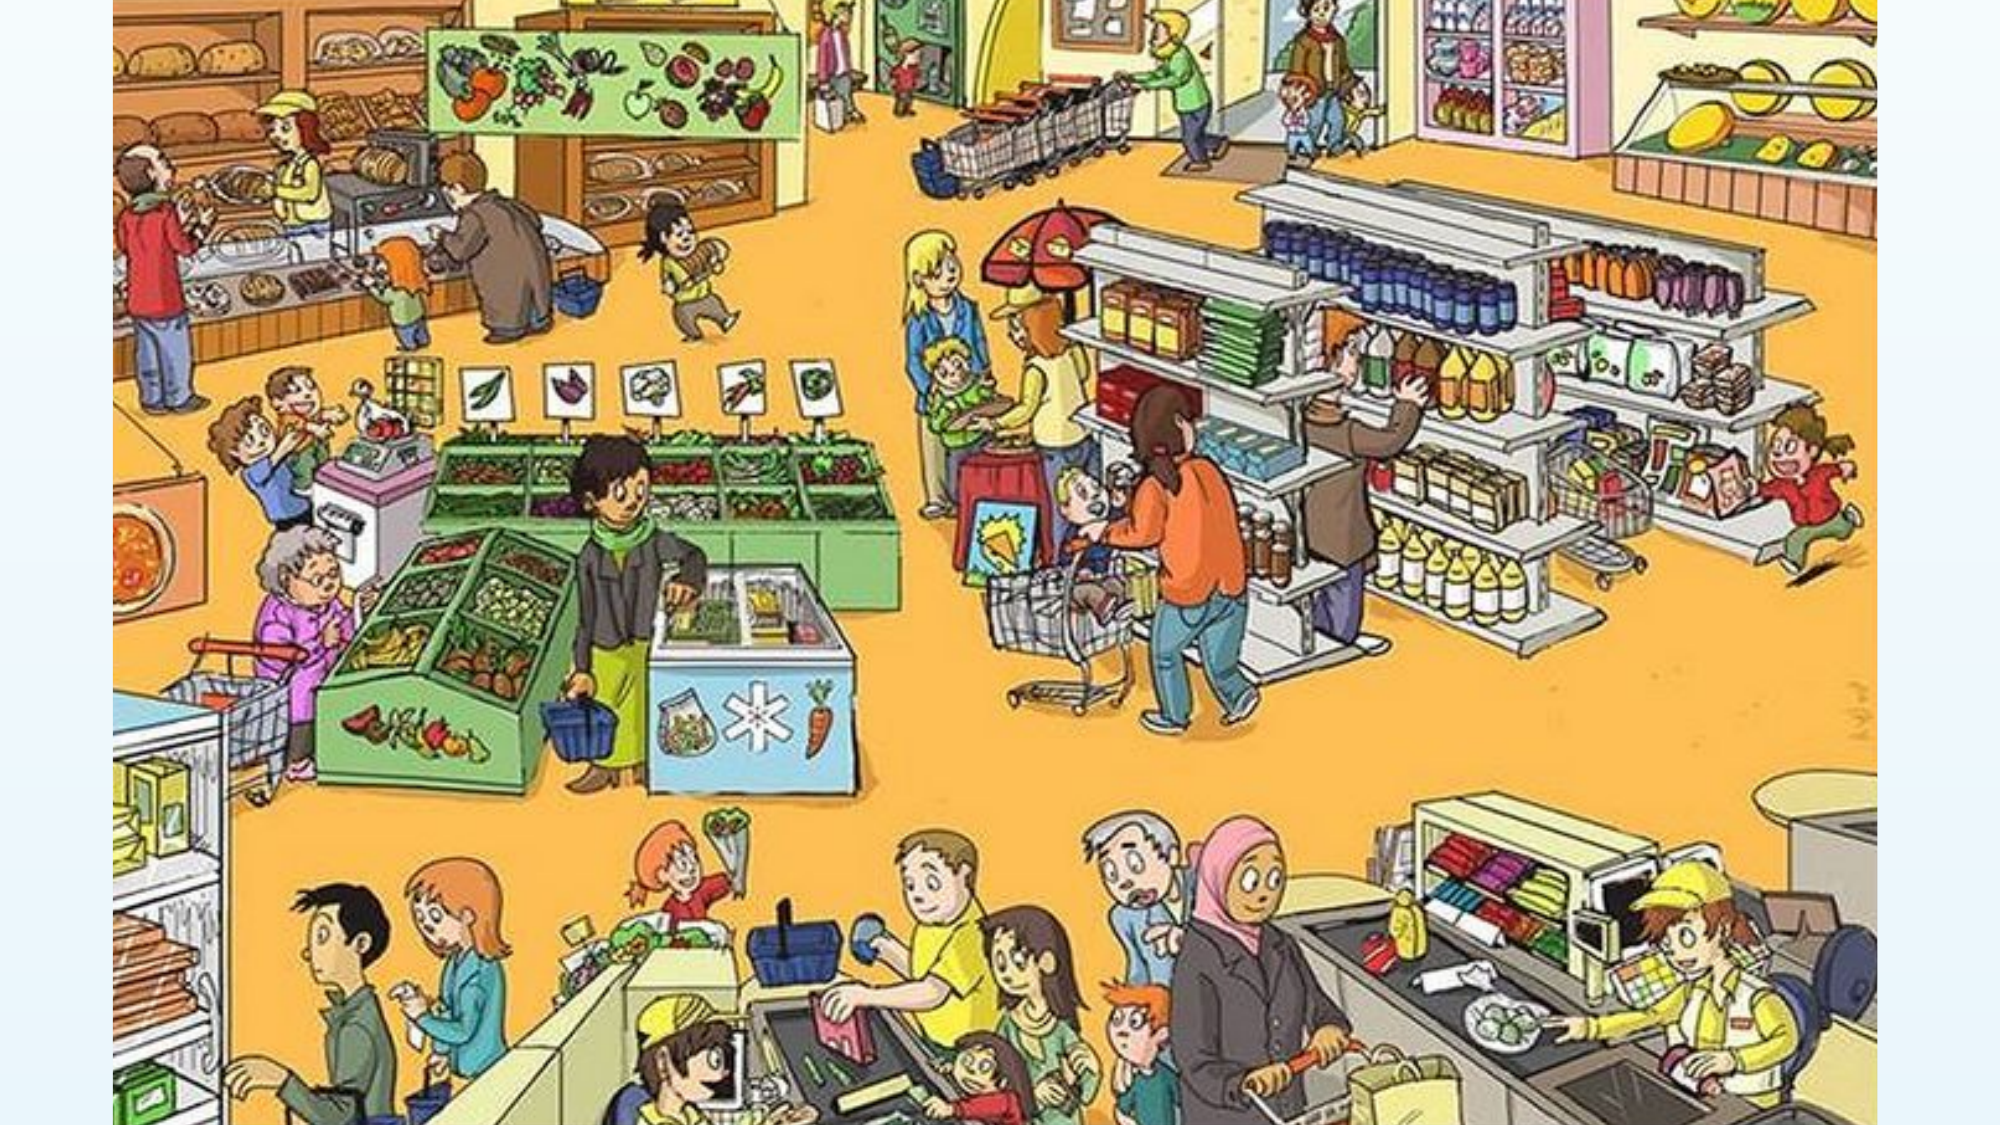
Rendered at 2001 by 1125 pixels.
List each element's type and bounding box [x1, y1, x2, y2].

picture [112, 0, 1878, 1125]
